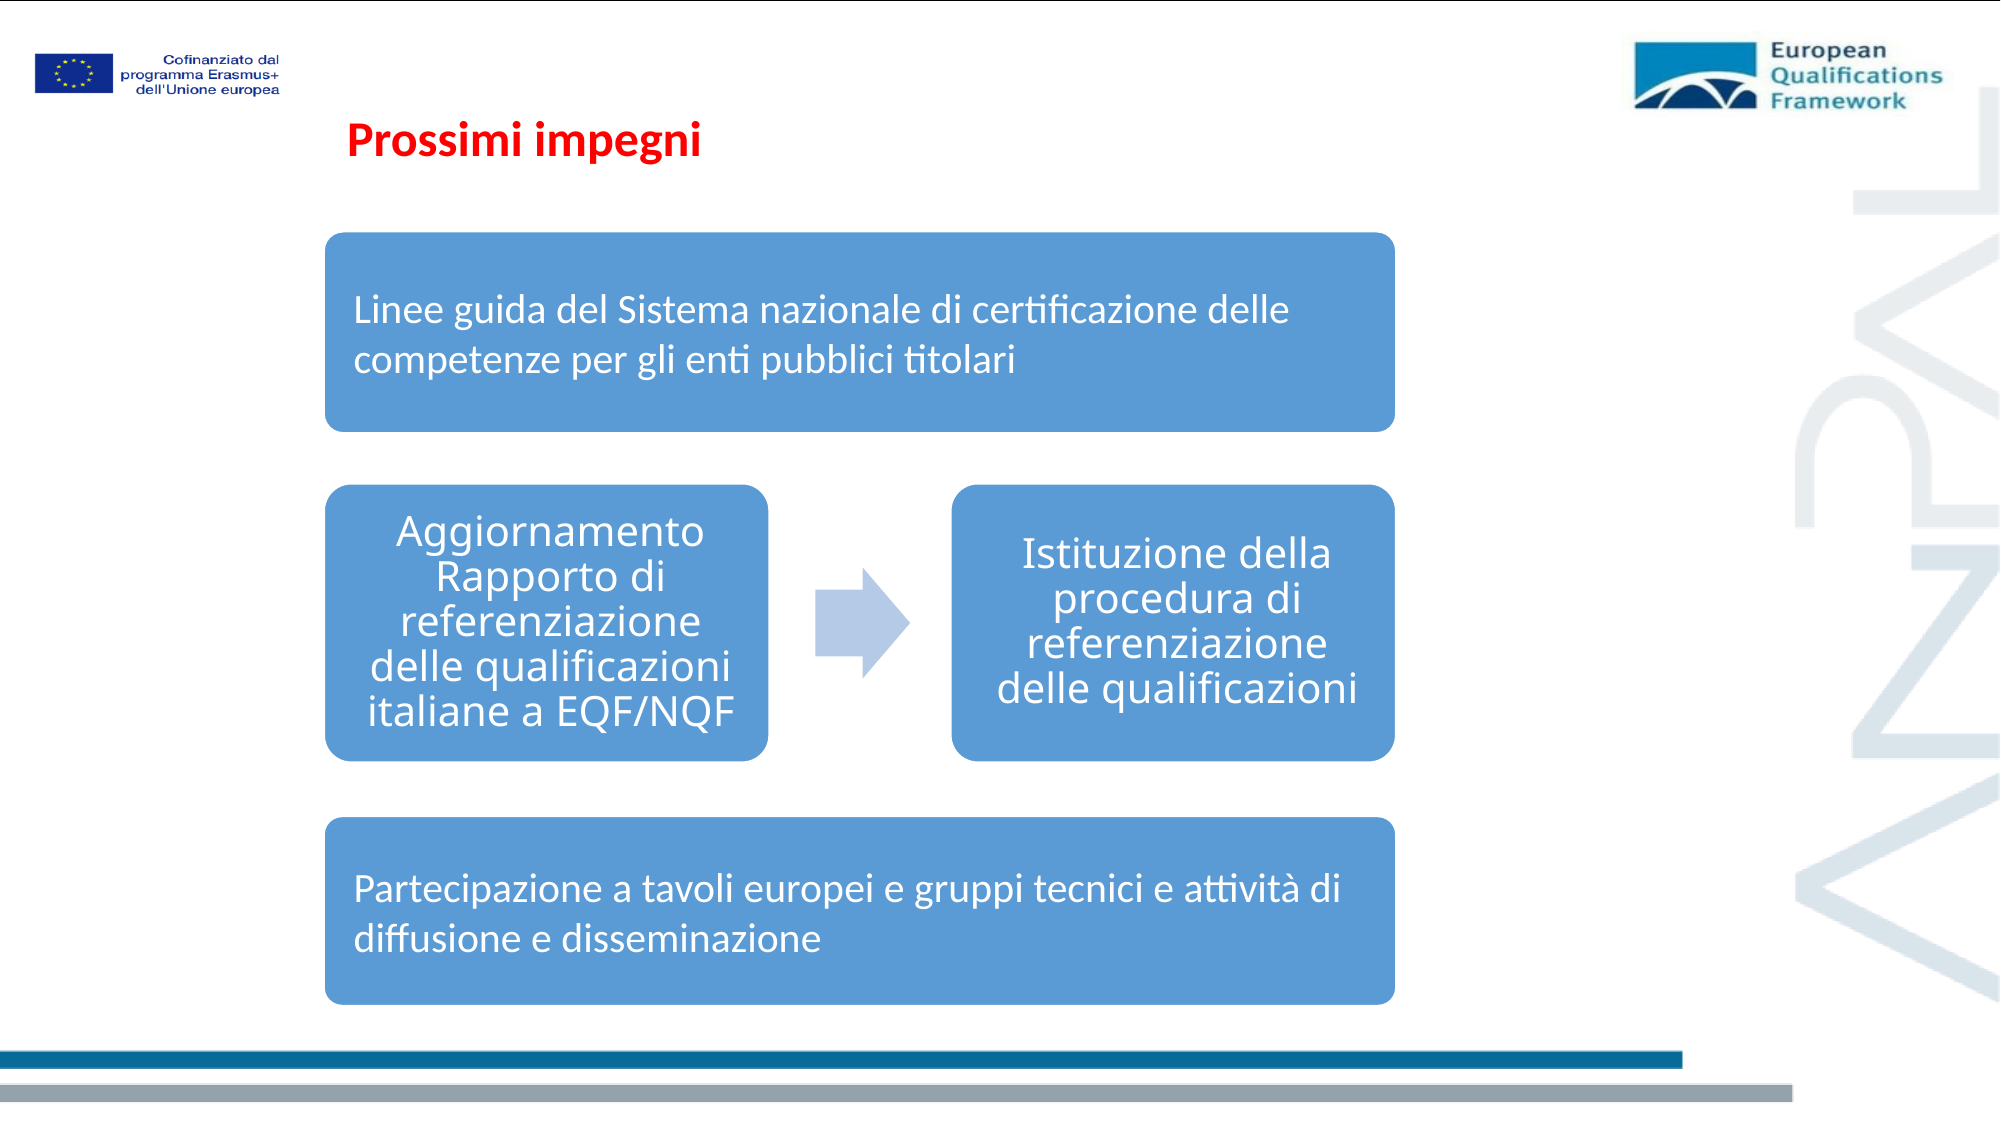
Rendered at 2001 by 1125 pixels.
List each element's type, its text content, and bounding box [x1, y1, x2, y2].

text_box Prossimi impegni [332, 98, 717, 174]
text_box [322, 441, 1398, 814]
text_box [322, 230, 1398, 435]
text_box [322, 814, 1398, 1008]
picture [0, 0, 2001, 1125]
